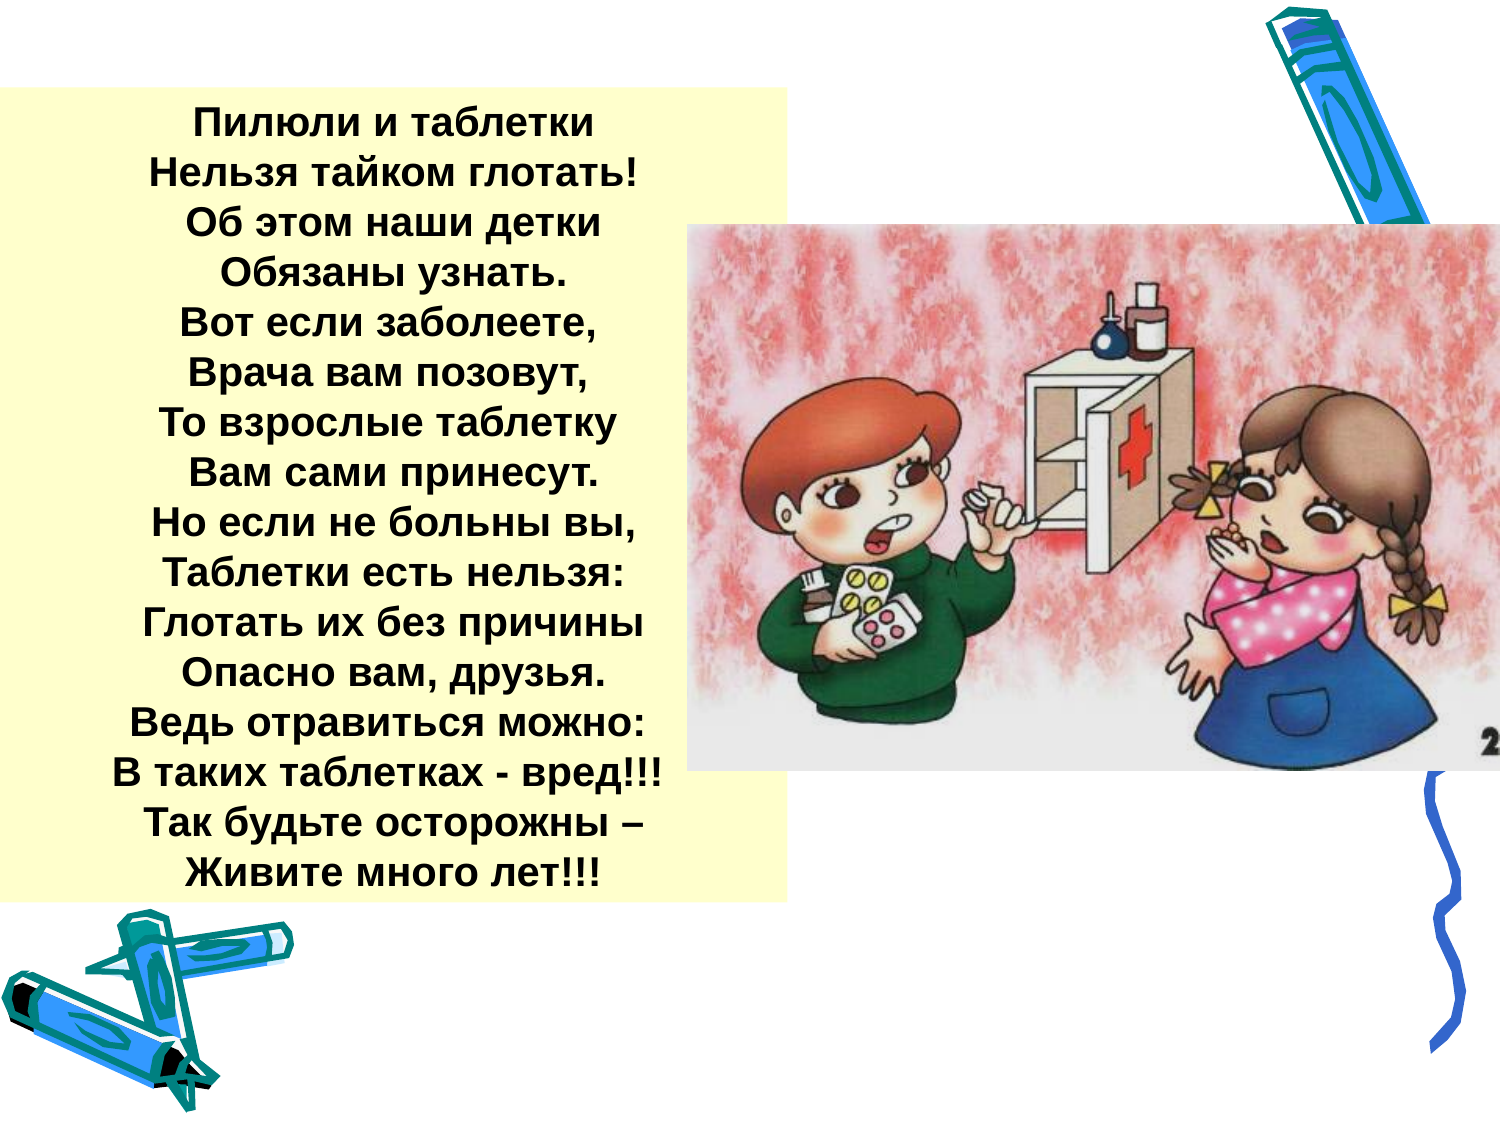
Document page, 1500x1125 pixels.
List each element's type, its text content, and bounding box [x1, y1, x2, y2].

picture [687, 224, 1500, 772]
text_box Пилюли и таблетки Нельзя тайком глотать! Об этом наши детки Обязаны узнать. Вот если заболеете, Врача вам позовут, То взрослые таблетку Вам сами принесут. Но если не больны вы, Таблетки есть нельзя: Глотать их без причины Опасно вам, друзья. Ведь отравиться можно: В таких таблетках - вред!!! Так будьте осторожны – Живите много лет!!! [0, 87, 788, 903]
